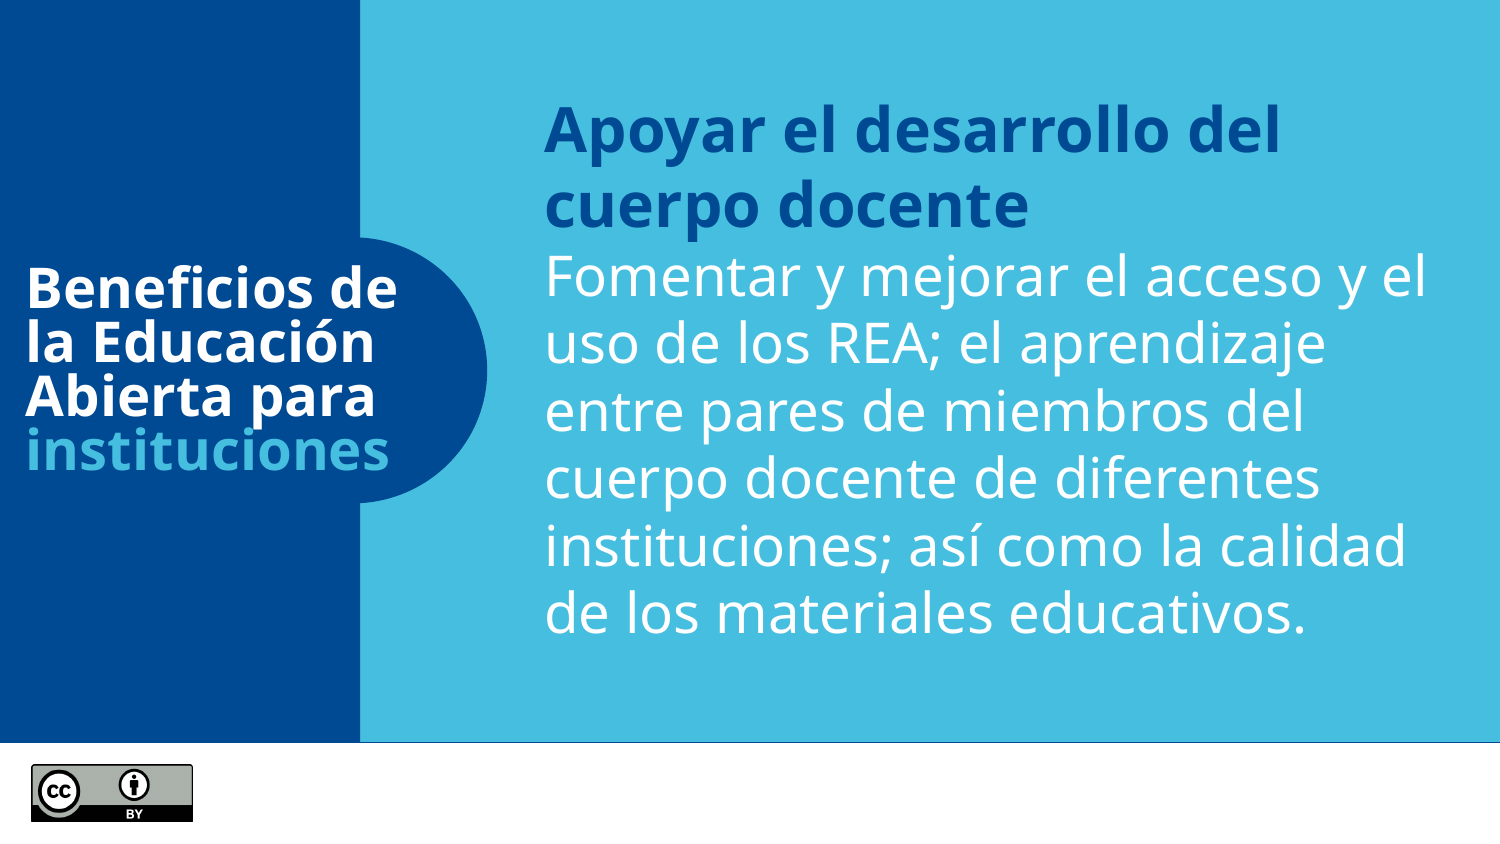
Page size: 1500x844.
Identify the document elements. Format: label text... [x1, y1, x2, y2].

text_box [0, 750, 1500, 844]
text_box Beneficios de la Educación Abierta para instituciones [10, 250, 425, 497]
text_box [425, 258, 488, 483]
text_box [0, 0, 361, 742]
text_box [295, 237, 410, 250]
picture [31, 764, 193, 822]
text_box Apoyar el desarrollo del cuerpo docente Fomentar y mejorar el acceso y el uso de los REA; el aprendizaje entre pares de miembros del cuerpo docente de diferentes instituciones; así como la calidad de los materiales educativos. [529, 74, 1472, 660]
text_box [311, 497, 394, 504]
